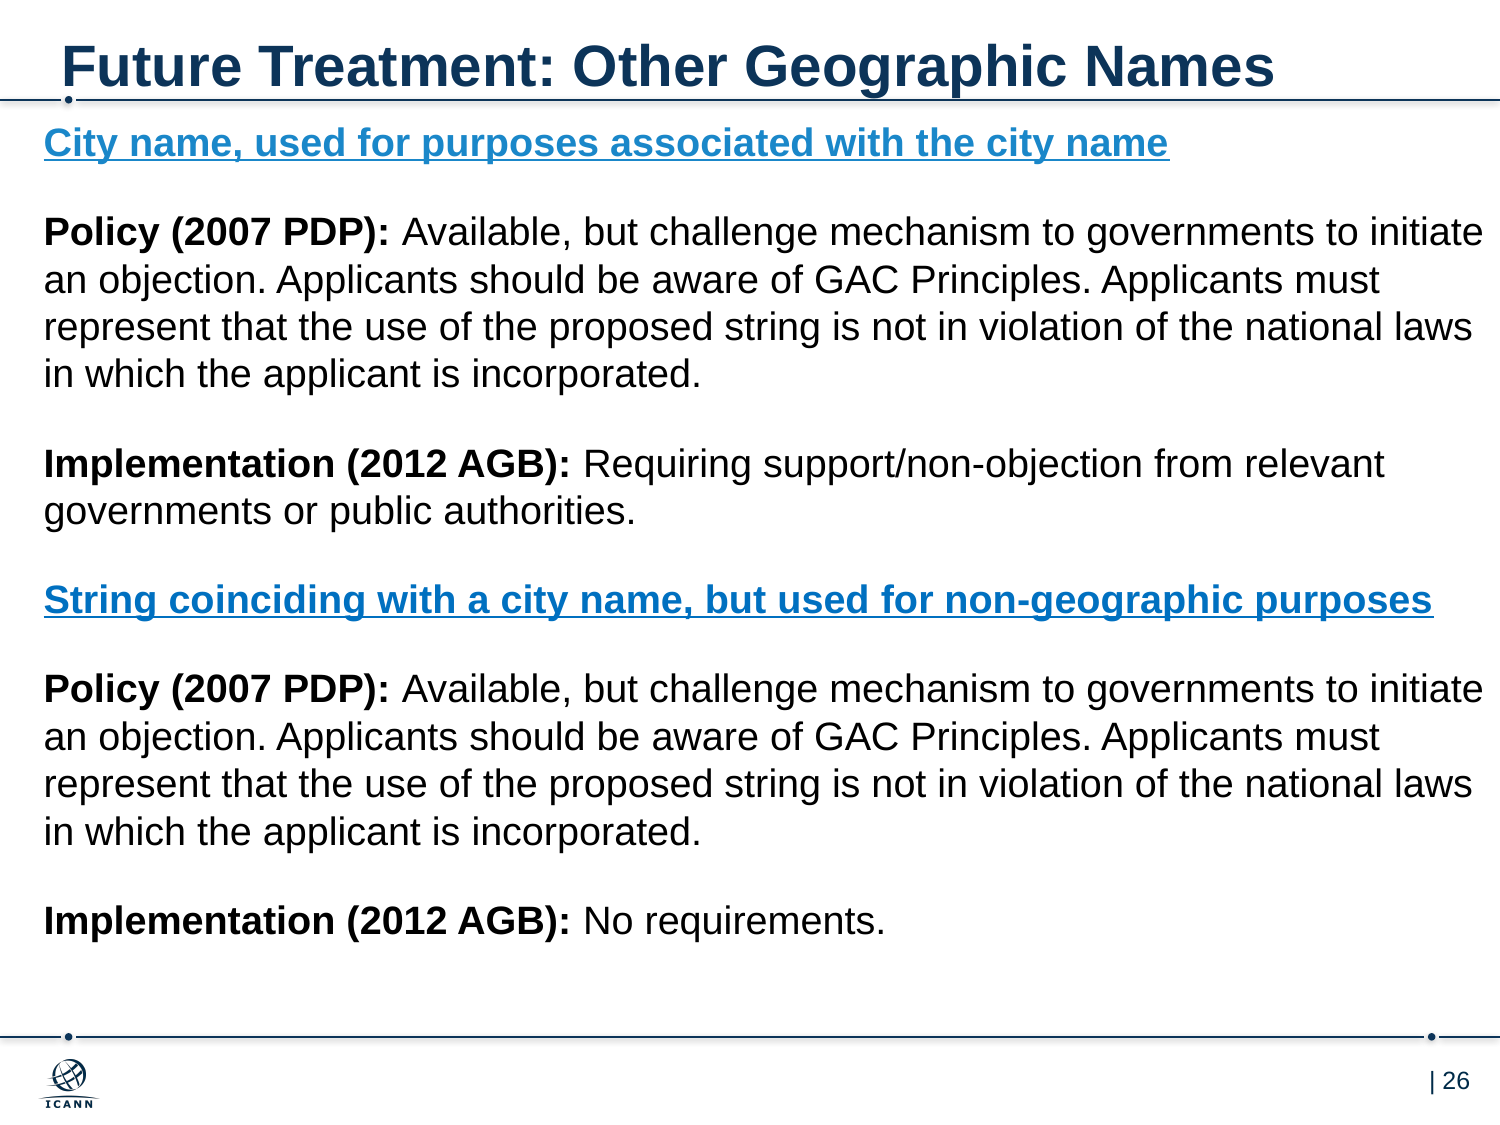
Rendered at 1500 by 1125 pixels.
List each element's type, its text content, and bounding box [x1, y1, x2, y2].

title Future Treatment: Other Geographic Names [61, 20, 1376, 95]
list City name, used for purposes associated with the city name Policy (2007 PDP): Available, but challenge mechanism to governments to initiate an objection. Applicants should be aware of GAC Principles. Applicants must represent that the use of the proposed string is not in violation of the national laws in which the applicant is incorporated. Implementation (2012 AGB): Requiring support/non-objection from relevant governments or public authorities. String coinciding with a city name, but used for non-geographic purposes Policy (2007 PDP): Available, but challenge mechanism to governments to initiate an objection. Applicants should be aware of GAC Principles. Applicants must represent that the use of the proposed string is not in violation of the national laws in which the applicant is incorporated. Implementation (2012 AGB): No requirements. [43, 116, 1487, 966]
picture [38, 1059, 100, 1108]
